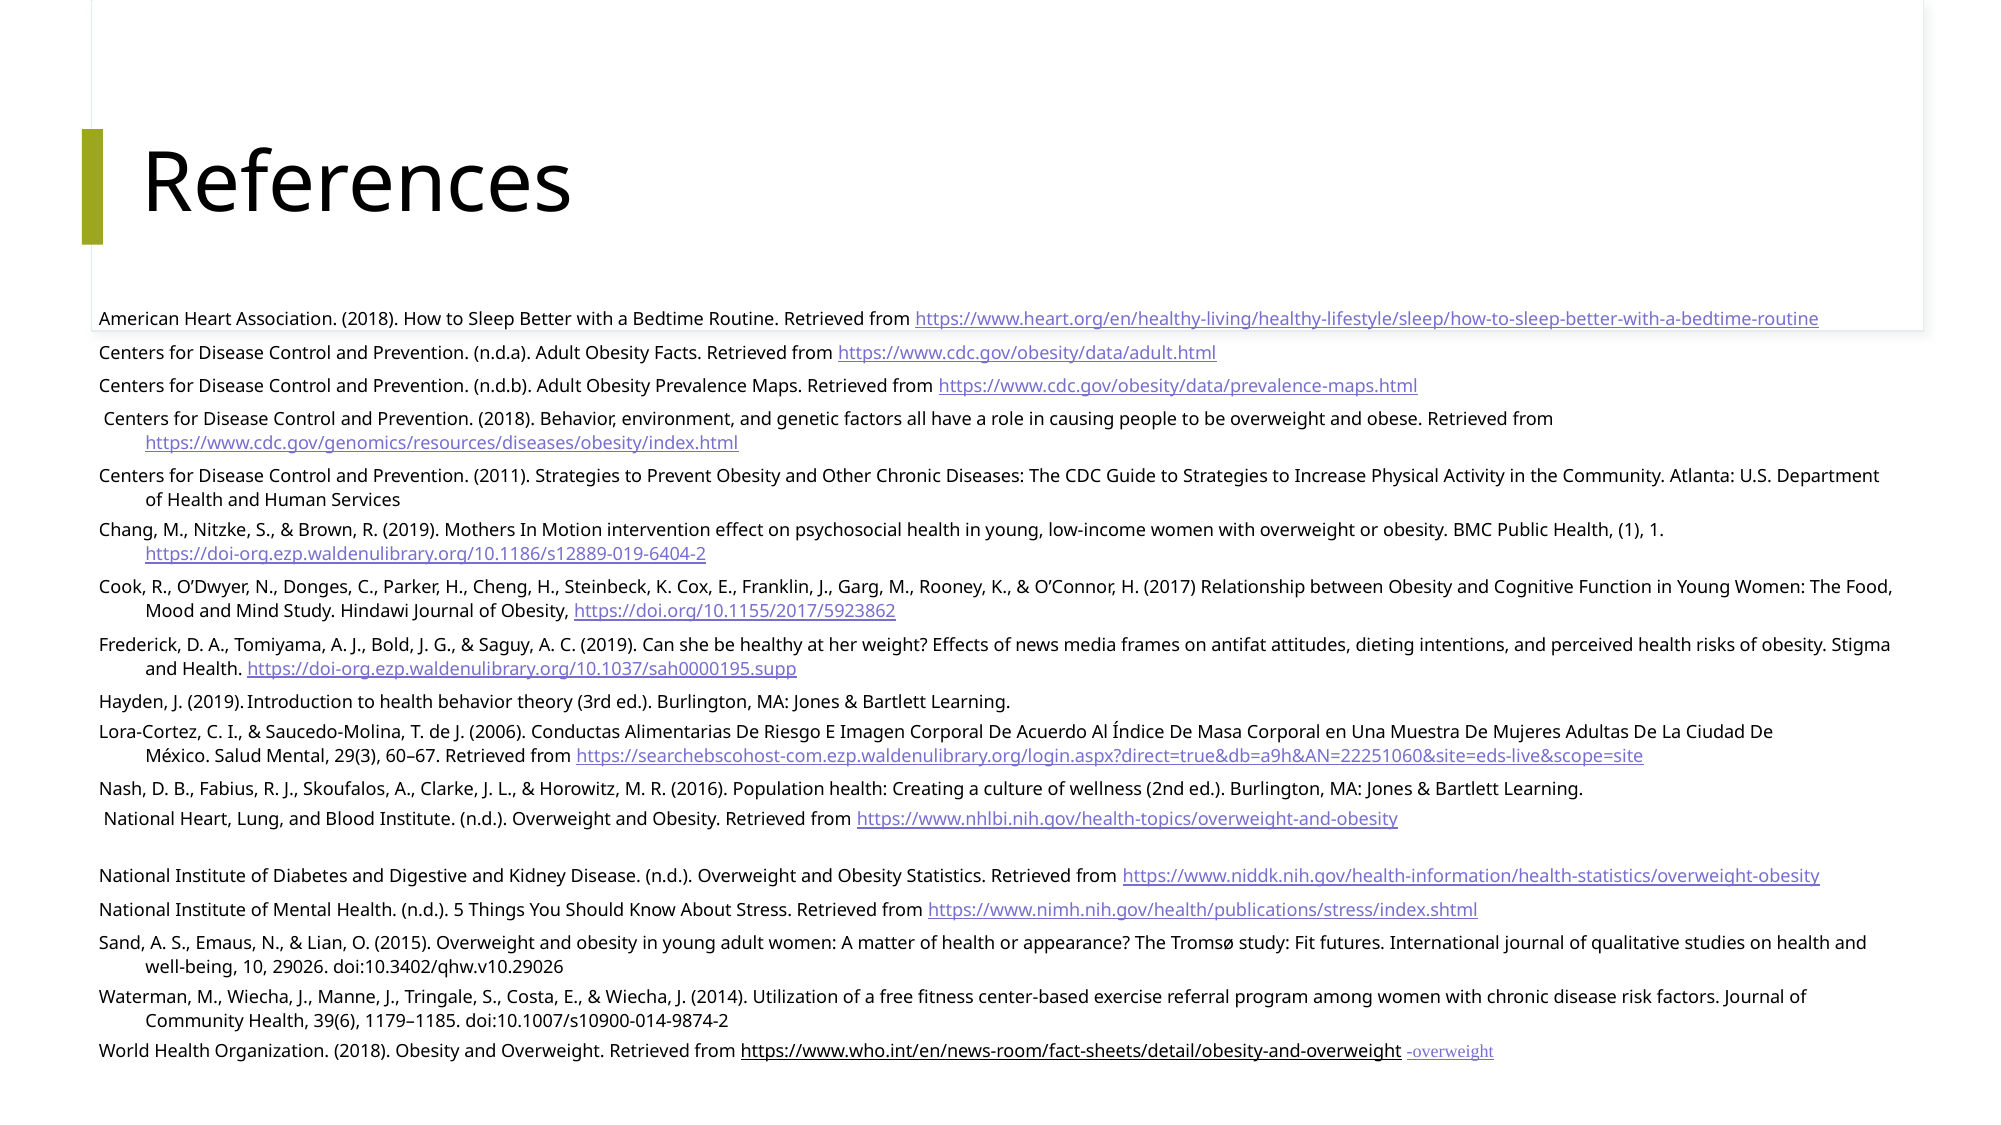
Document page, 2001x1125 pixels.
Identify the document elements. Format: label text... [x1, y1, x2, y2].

title References [126, 87, 1795, 282]
list American Heart Association. (2018). How to Sleep Better with a Bedtime Routine. Retrieved from https://www.heart.org/en/healthy-living/healthy-lifestyle/sleep/how-to-sleep-better-with-a-bedtime-routine Centers for Disease Control and Prevention. (n.d.a). Adult Obesity Facts. Retrieved from https://www.cdc.gov/obesity/data/adult.html Centers for Disease Control and Prevention. (n.d.b). Adult Obesity Prevalence Maps. Retrieved from https://www.cdc.gov/obesity/data/prevalence-maps.html Centers for Disease Control and Prevention. (2018). Behavior, environment, and genetic factors all have a role in causing people to be overweight and obese. Retrieved from https://www.cdc.gov/genomics/resources/diseases/obesity/index.html Centers for Disease Control and Prevention. (2011). Strategies to Prevent Obesity and Other Chronic Diseases: The CDC Guide to Strategies to Increase Physical Activity in the Community. Atlanta: U.S. Department of Health and Human Services Chang, M., Nitzke, S., & Brown, R. (2019). Mothers In Motion intervention effect on psychosocial health in young, low-income women with overweight or obesity. BMC Public Health, (1), 1. https://doi-org.ezp.waldenulibrary.org/10.1186/s12889-019-6404-2 Cook, R., O’Dwyer, N., Donges, C., Parker, H., Cheng, H., Steinbeck, K. Cox, E., Franklin, J., Garg, M., Rooney, K., & O’Connor, H. (2017) Relationship between Obesity and Cognitive Function in Young Women: The Food, Mood and Mind Study. Hindawi Journal of Obesity, https://doi.org/10.1155/2017/5923862 Frederick, D. A., Tomiyama, A. J., Bold, J. G., & Saguy, A. C. (2019). Can she be healthy at her weight? Effects of news media frames on antifat attitudes, dieting intentions, and perceived health risks of obesity. Stigma and Health. https://doi-org.ezp.waldenulibrary.org/10.1037/sah0000195.supp Hayden, J. (2019). Introduction to health behavior theory (3rd ed.). Burlington, MA: Jones & Bartlett Learning. Lora-Cortez, C. I., & Saucedo-Molina, T. de J. (2006). Conductas Alimentarias De Riesgo E Imagen Corporal De Acuerdo Al Índice De Masa Corporal en Una Muestra De Mujeres Adultas De La Ciudad De México. Salud Mental, 29(3), 60–67. Retrieved from https://searchebscohost-com.ezp.waldenulibrary.org/login.aspx?direct=true&db=a9h&AN=22251060&site=eds-live&scope=site Nash, D. B., Fabius, R. J., Skoufalos, A., Clarke, J. L., & Horowitz, M. R. (2016). Population health: Creating a culture of wellness (2nd ed.). Burlington, MA: Jones & Bartlett Learning. National Heart, Lung, and Blood Institute. (n.d.). Overweight and Obesity. Retrieved from https://www.nhlbi.nih.gov/health-topics/overweight-and-obesity National Institute of Diabetes and Digestive and Kidney Disease. (n.d.). Overweight and Obesity Statistics. Retrieved from https://www.niddk.nih.gov/health-information/health-statistics/overweight-obesity National Institute of Mental Health. (n.d.). 5 Things You Should Know About Stress. Retrieved from https://www.nimh.nih.gov/health/publications/stress/index.shtml Sand, A. S., Emaus, N., & Lian, O. (2015). Overweight and obesity in young adult women: A matter of health or appearance? The Tromsø study: Fit futures. International journal of qualitative studies on health and well-being, 10, 29026. doi:10.3402/qhw.v10.29026 Waterman, M., Wiecha, J., Manne, J., Tringale, S., Costa, E., & Wiecha, J. (2014). Utilization of a free fitness center-based exercise referral program among women with chronic disease risk factors. Journal of Community Health, 39(6), 1179–1185. doi:10.1007/s10900-014-9874-2 World Health Organization. (2018). Obesity and Overweight. Retrieved from https://www.who.int/en/news-room/fact-sheets/detail/obesity-and-overweight -overweight [83, 297, 1917, 1086]
